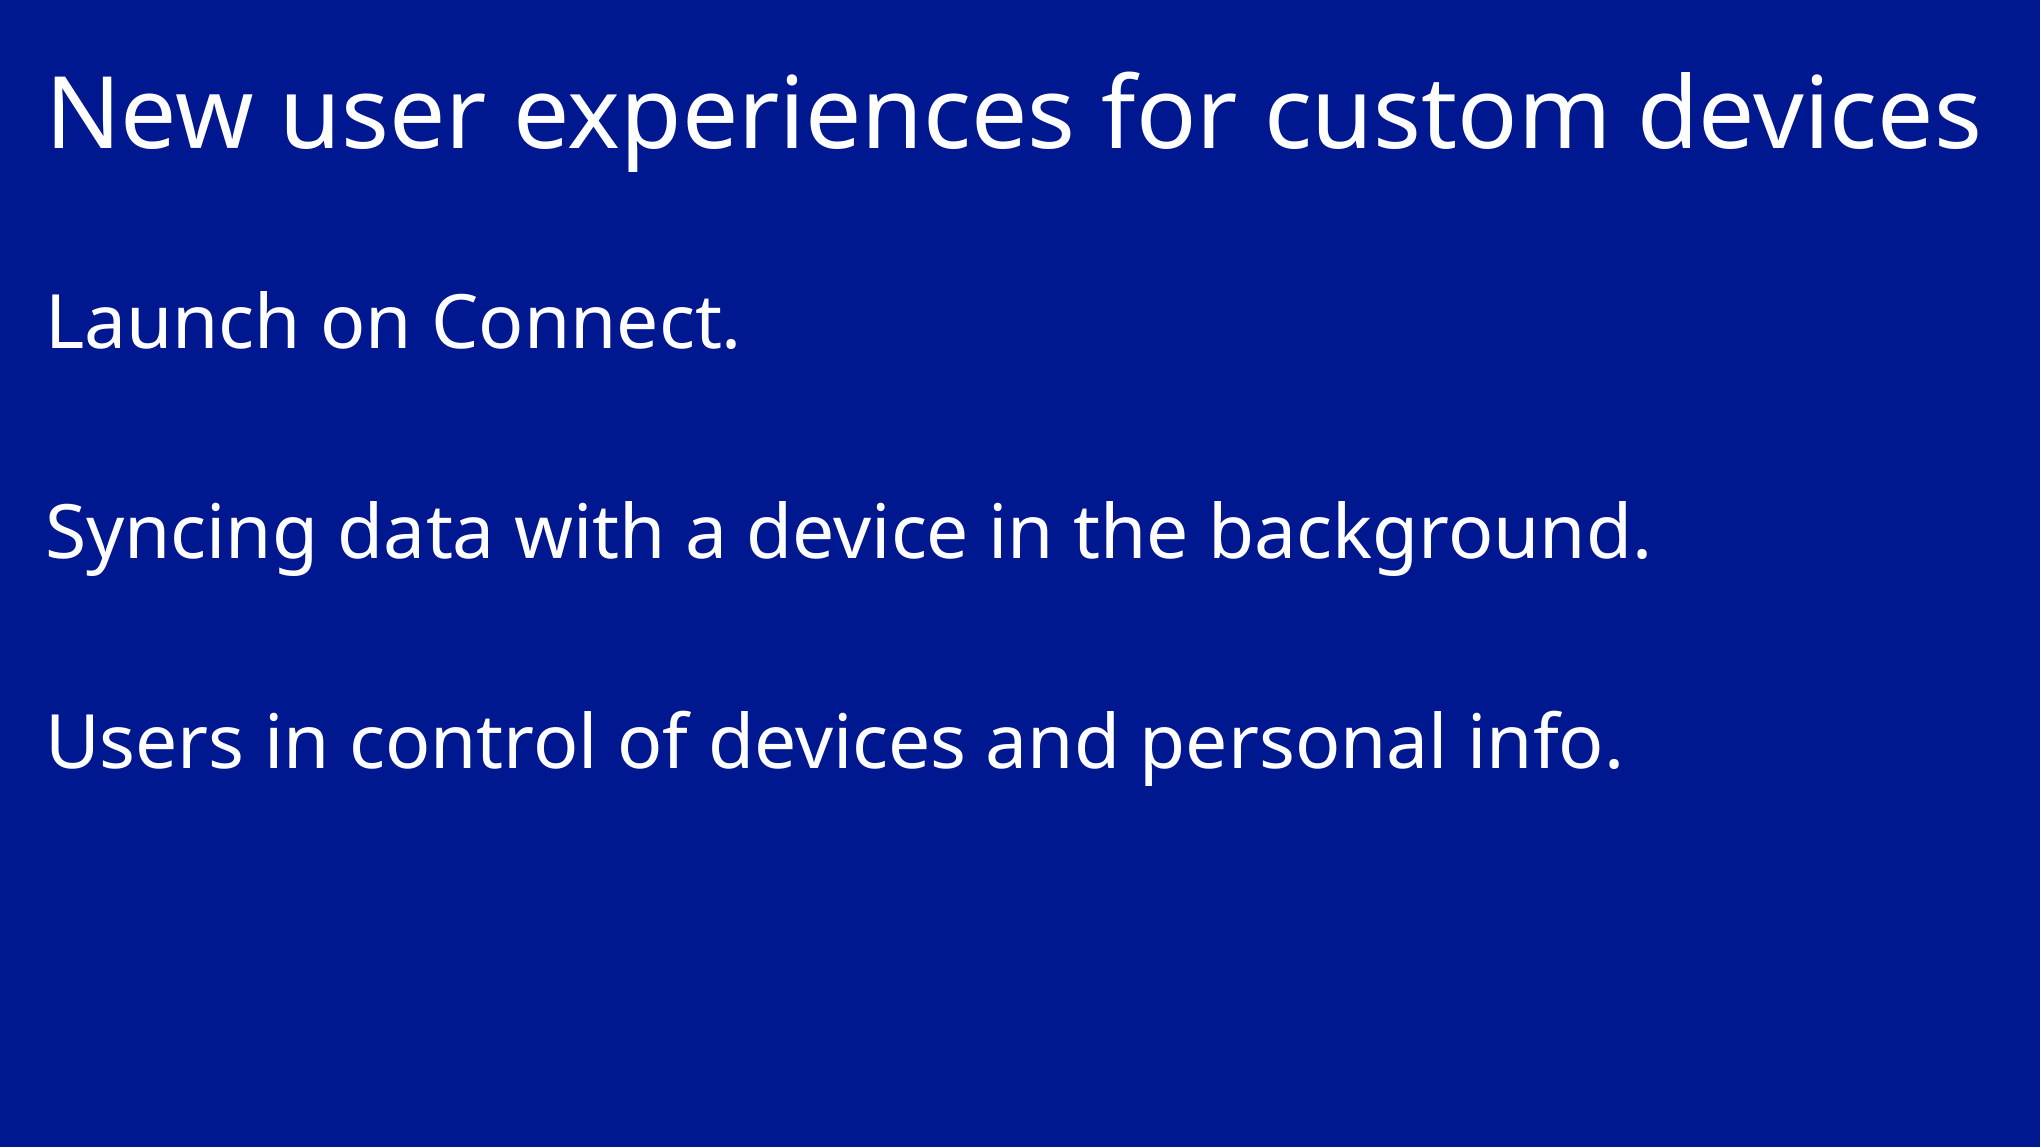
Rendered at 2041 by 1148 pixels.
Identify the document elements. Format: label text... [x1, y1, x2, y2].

title New user experiences for custom devices [45, 48, 1996, 199]
list Launch on Connect. Syncing data with a device in the background. Users in control of devices and personal info. [45, 273, 1996, 1099]
